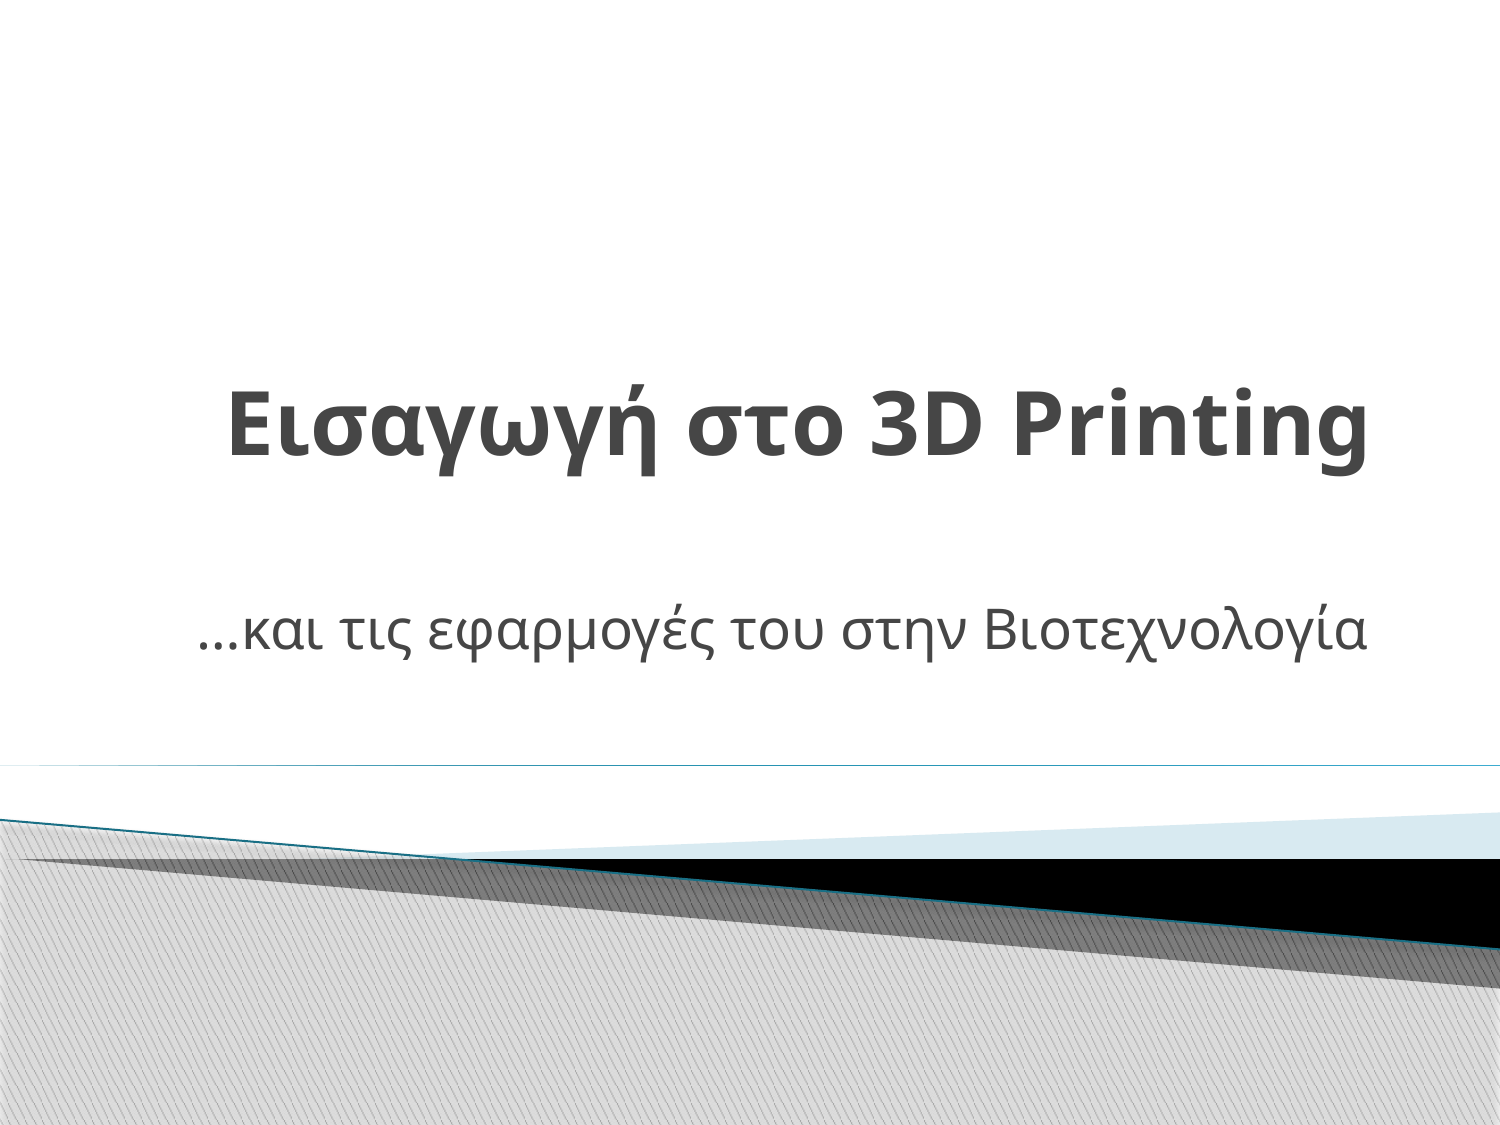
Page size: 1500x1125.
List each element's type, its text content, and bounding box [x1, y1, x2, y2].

subtitle …και τις εφαρμογές του στην Βιοτεχνολογία [112, 586, 1388, 783]
picture [5, 859, 1500, 989]
title Εισαγωγή στο 3D Printing [88, 287, 1388, 588]
